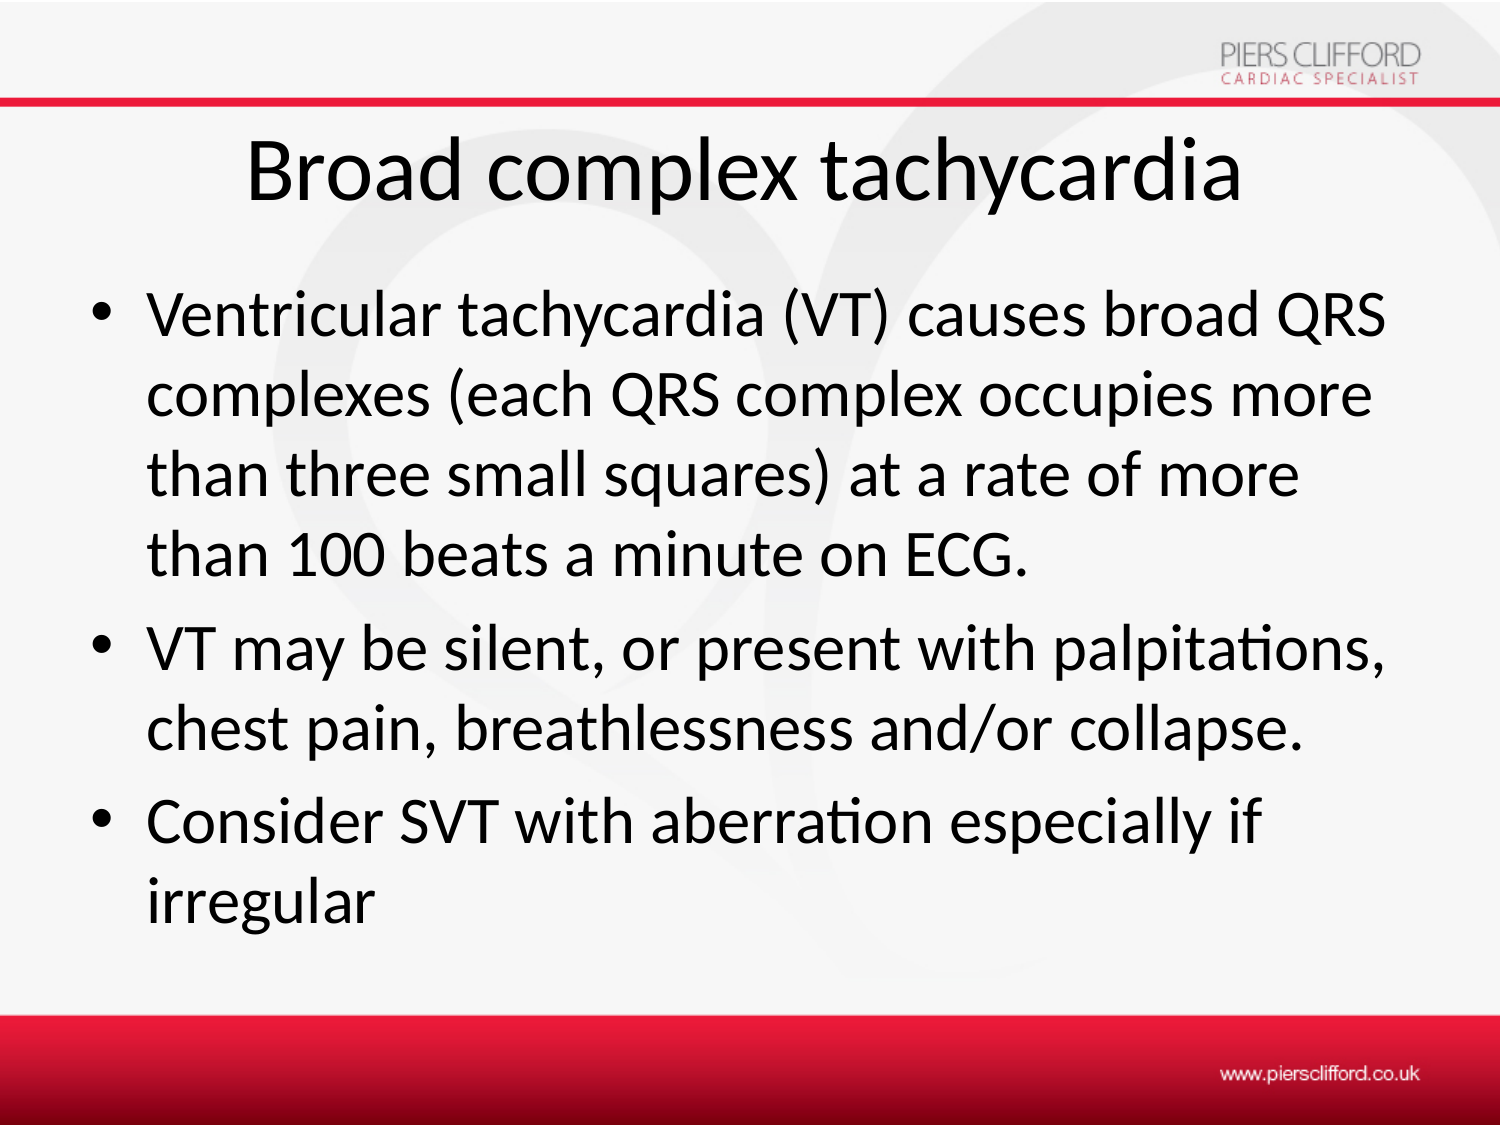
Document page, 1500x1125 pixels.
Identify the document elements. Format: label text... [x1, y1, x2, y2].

picture [0, 2, 1500, 1125]
list Ventricular tachycardia (VT) causes broad QRS complexes (each QRS complex occupies more than three small squares) at a rate of more than 100 beats a minute on ECG. VT may be silent, or present with palpitations, chest pain, breathlessness and/or collapse. Consider SVT with aberration especially if irregular [74, 262, 1426, 1006]
title Broad complex tachycardia [70, 70, 1421, 259]
